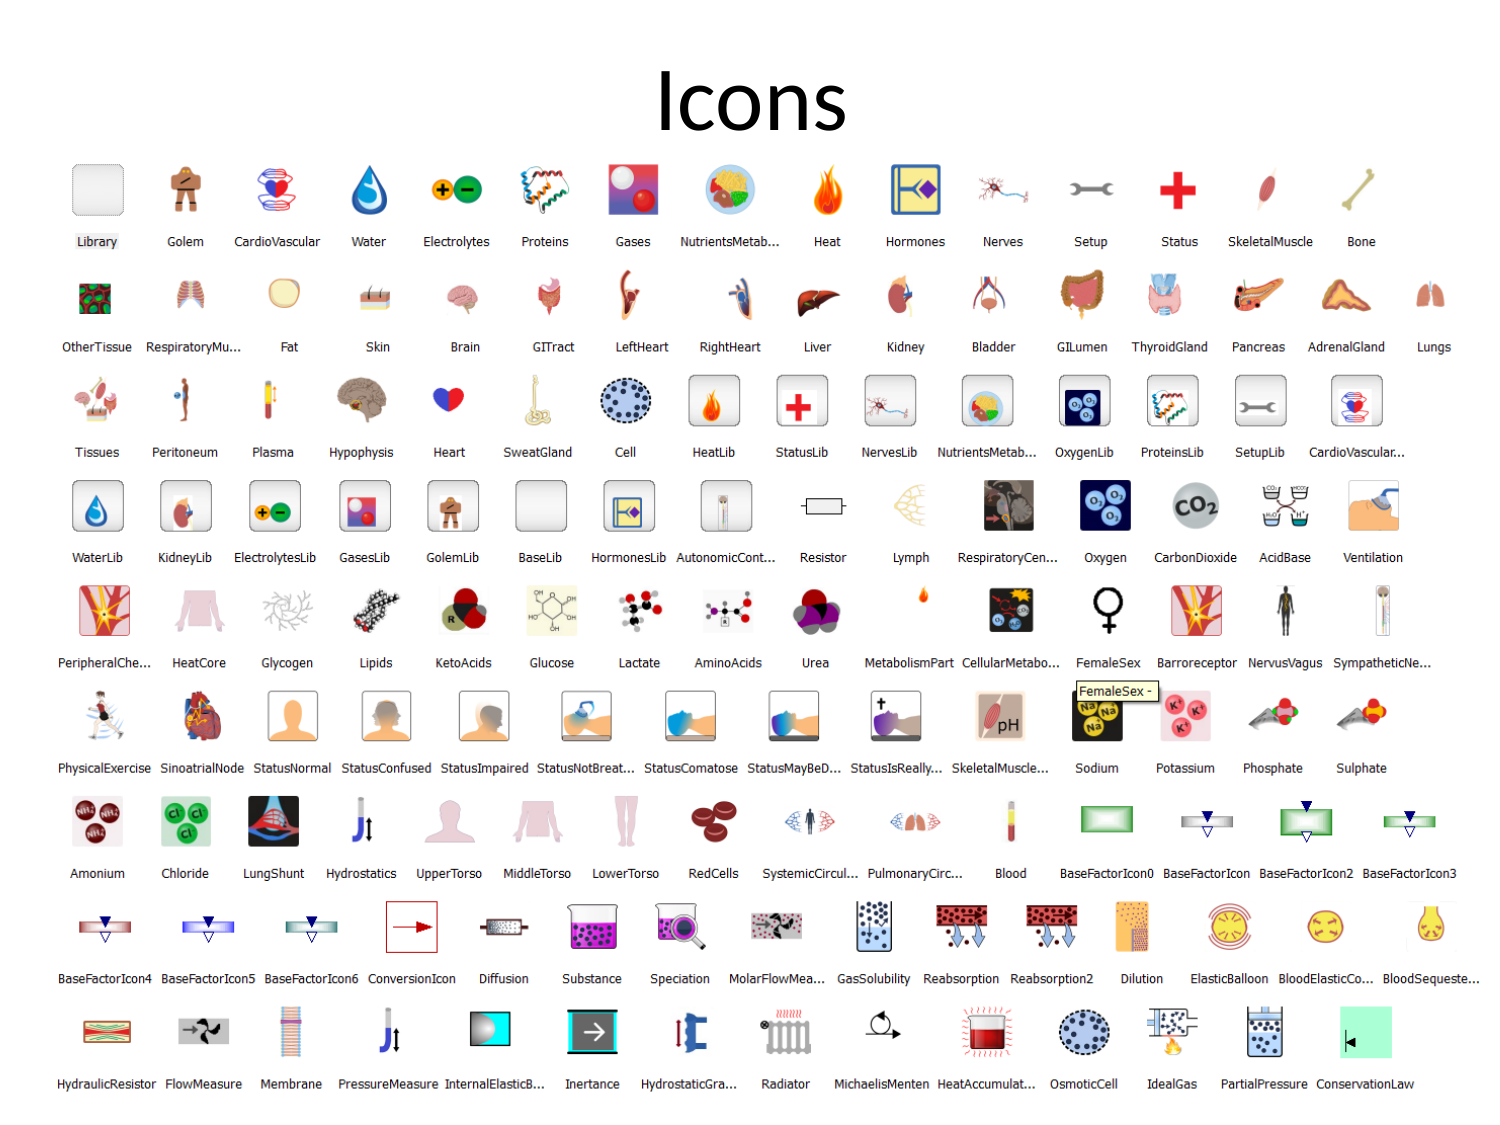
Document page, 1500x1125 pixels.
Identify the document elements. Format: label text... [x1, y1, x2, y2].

title Icons [76, 0, 1427, 151]
picture [52, 152, 1483, 1125]
